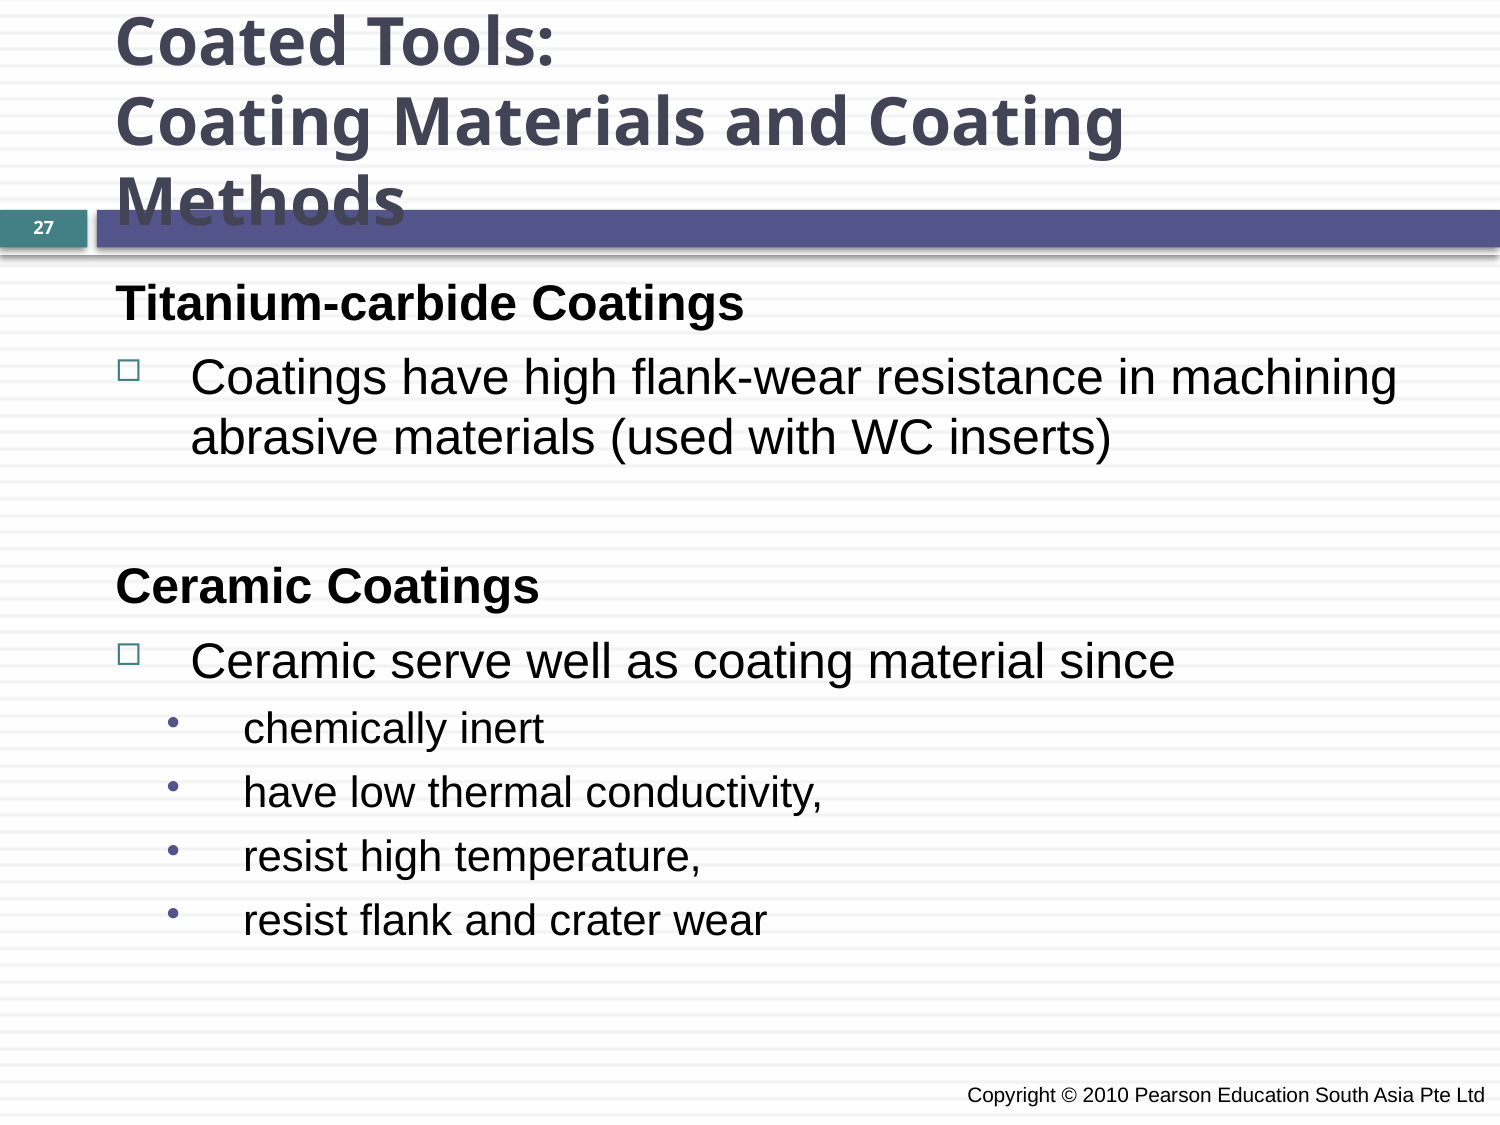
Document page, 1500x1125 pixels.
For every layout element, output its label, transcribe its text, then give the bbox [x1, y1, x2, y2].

slide_number 27 [0, 208, 88, 249]
title Coated Tools: Coating Materials and Coating Methods [99, 37, 1438, 200]
text_box Copyright © 2010 Pearson Education South Asia Pte Ltd [0, 1074, 1500, 1113]
list Titanium-carbide Coatings Coatings have high flank-wear resistance in machining abrasive materials (used with WC inserts) Ceramic Coatings Ceramic serve well as coating material since chemically inert have low thermal conductivity, resist high temperature, resist flank and crater wear [100, 262, 1438, 1074]
